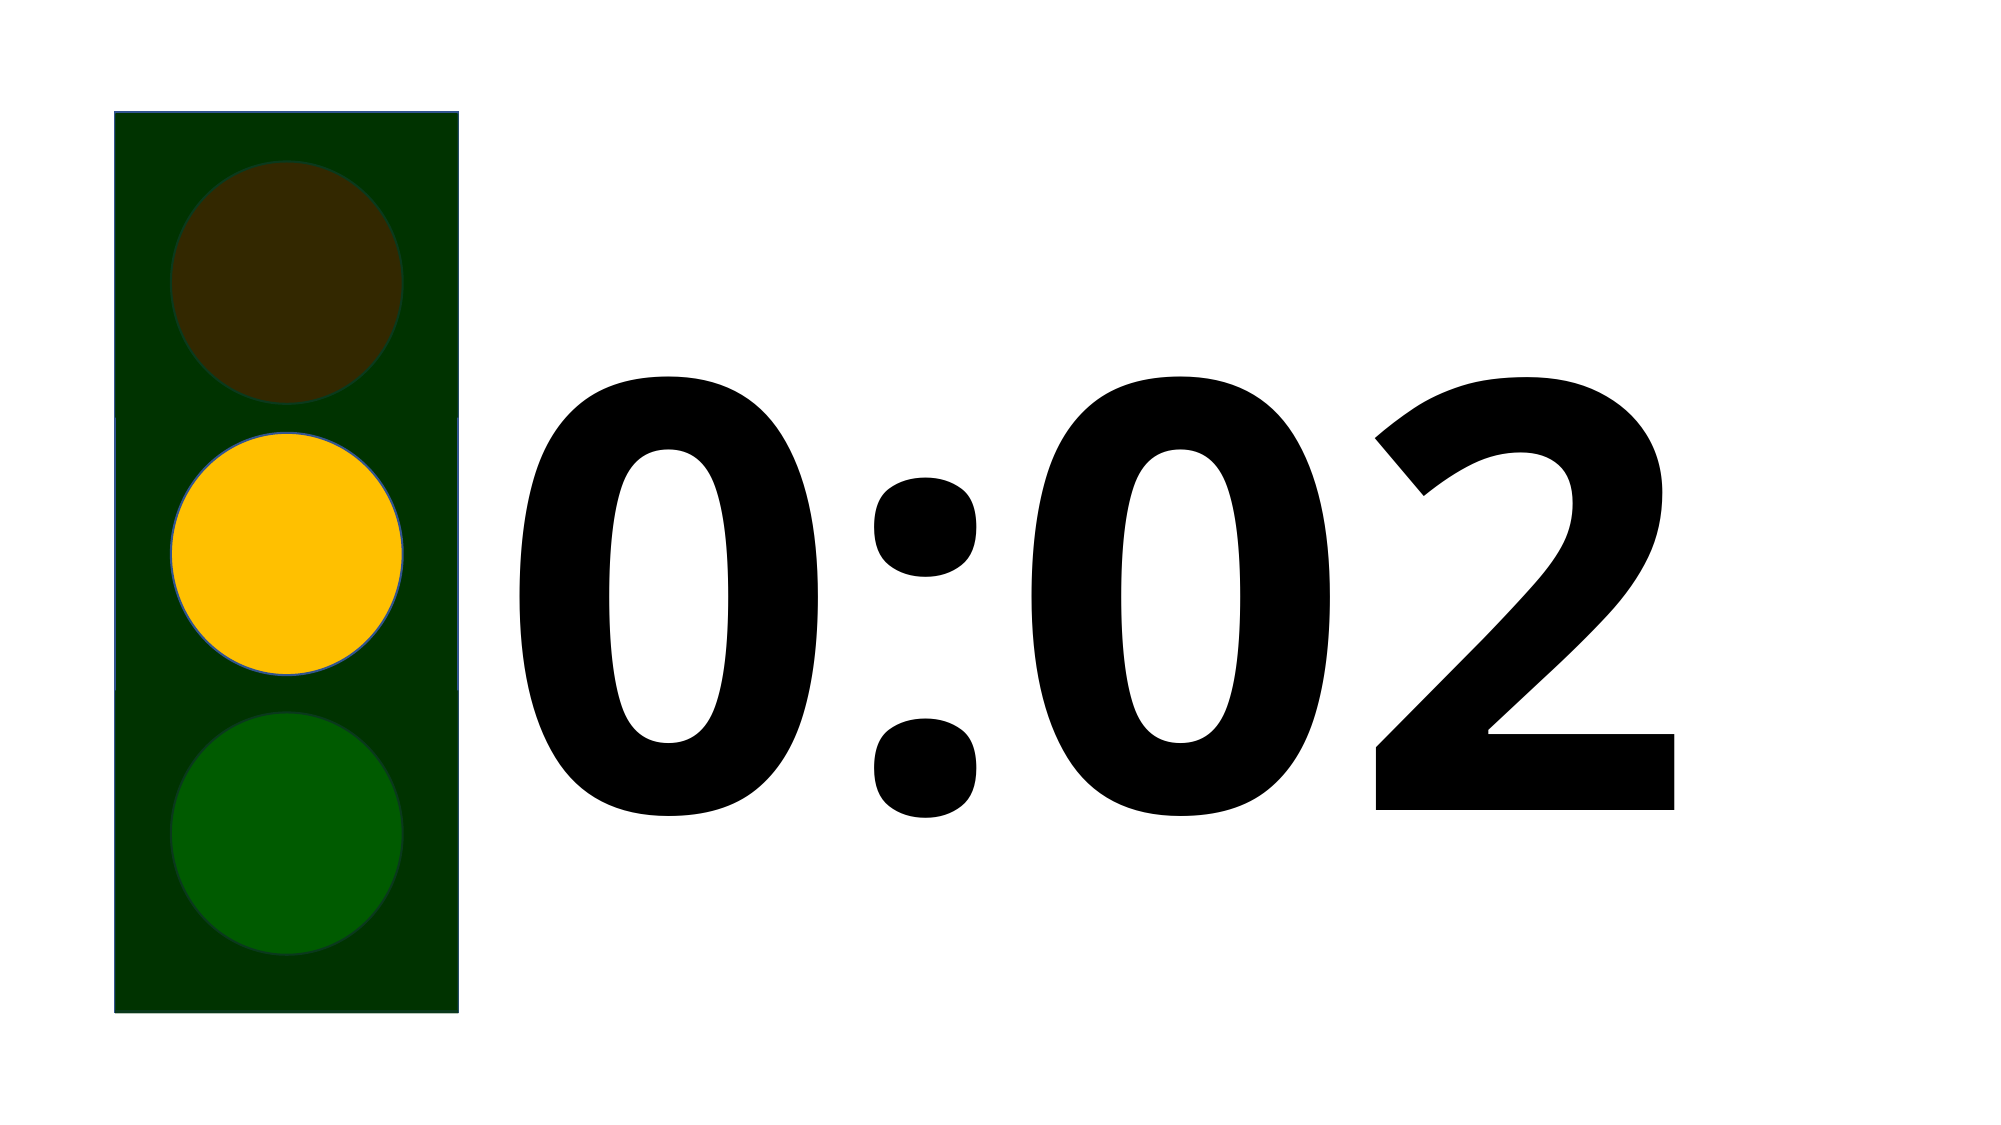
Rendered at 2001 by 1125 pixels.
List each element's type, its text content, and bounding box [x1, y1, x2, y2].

text_box [114, 419, 459, 689]
text_box [114, 689, 459, 1014]
text_box [169, 431, 404, 677]
text_box 0:02 [483, 204, 1924, 938]
text_box [114, 112, 459, 419]
